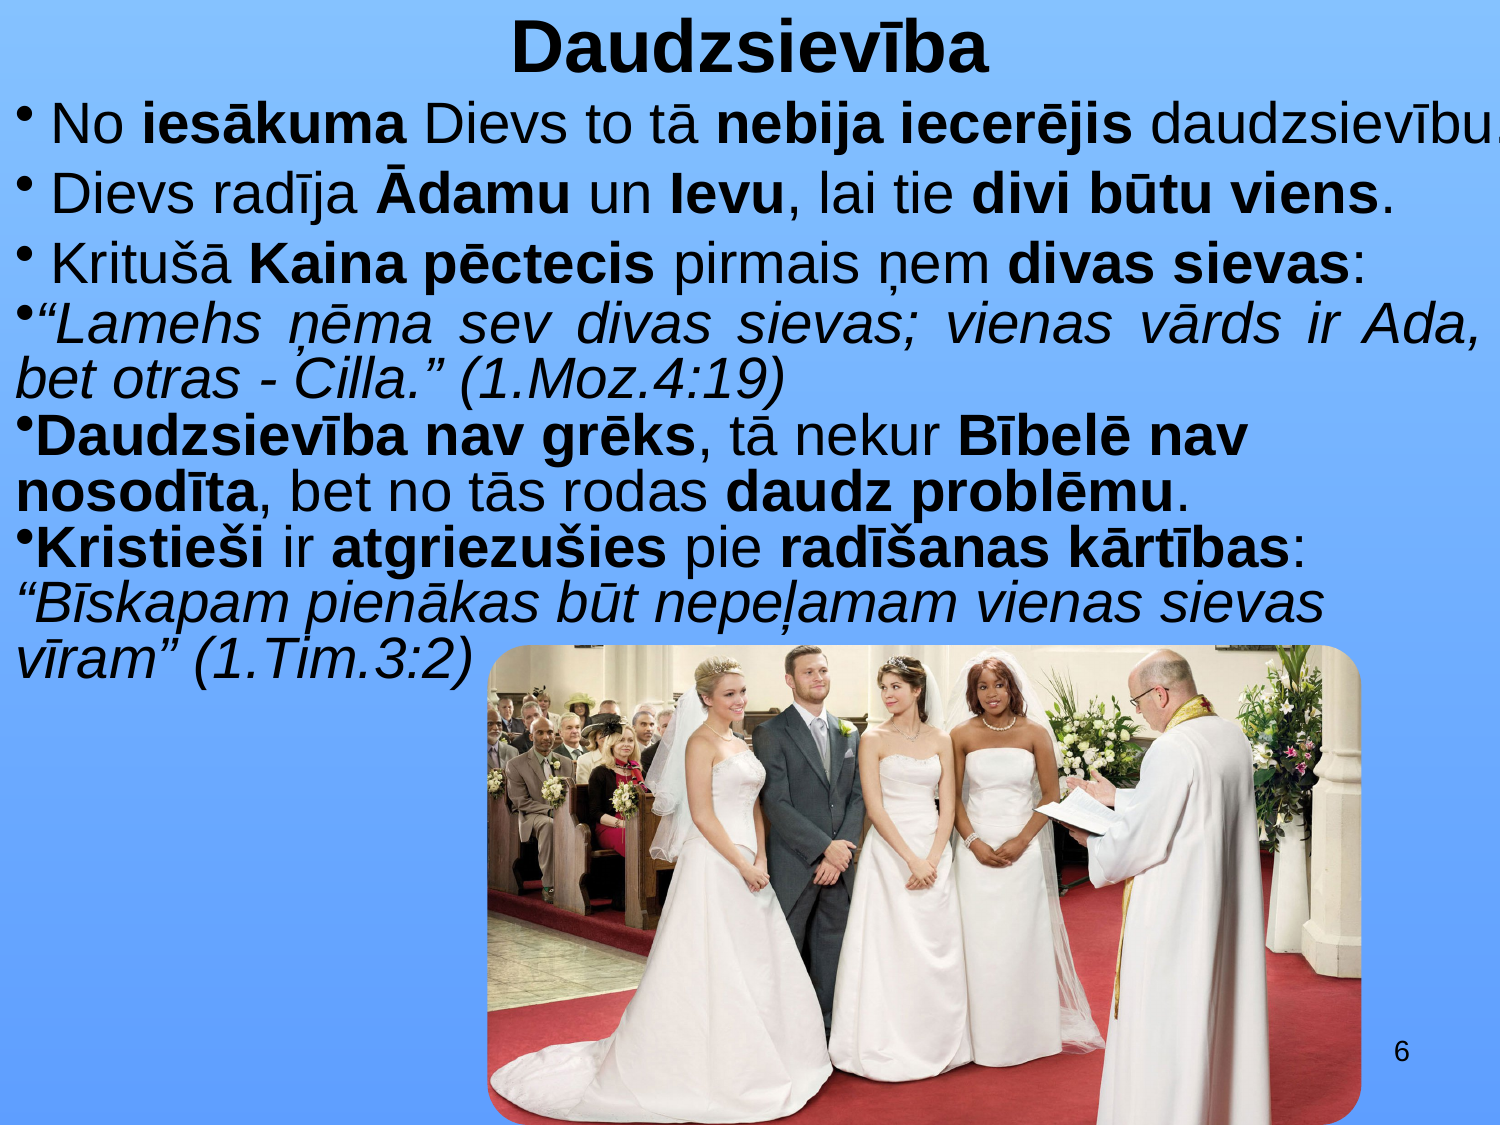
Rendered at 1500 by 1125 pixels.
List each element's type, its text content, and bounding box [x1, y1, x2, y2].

title Daudzsievība [0, 0, 1500, 89]
text_box No iesākuma Dievs to tā nebija iecerējis daudzsievību. Dievs radīja Ādamu un Ievu, lai tie divi būtu viens. Kritušā Kaina pēctecis pirmais ņem divas sievas: [0, 89, 1500, 303]
slide_number 6 [1366, 1024, 1426, 1103]
list “Lamehs ņēma sev divas sievas; vienas vārds ir Ada, bet otras - Cilla.” (1.Moz.4:19) Daudzsievība nav grēks, tā nekur Bībelē nav nosodīta, bet no tās rodas daudz problēmu. Kristieši ir atgriezušies pie radīšanas kārtības: “Bīskapam pienākas būt nepeļamam vienas sievas vīram” (1.Tim.3:2) [0, 303, 1500, 469]
picture [487, 644, 1362, 1125]
